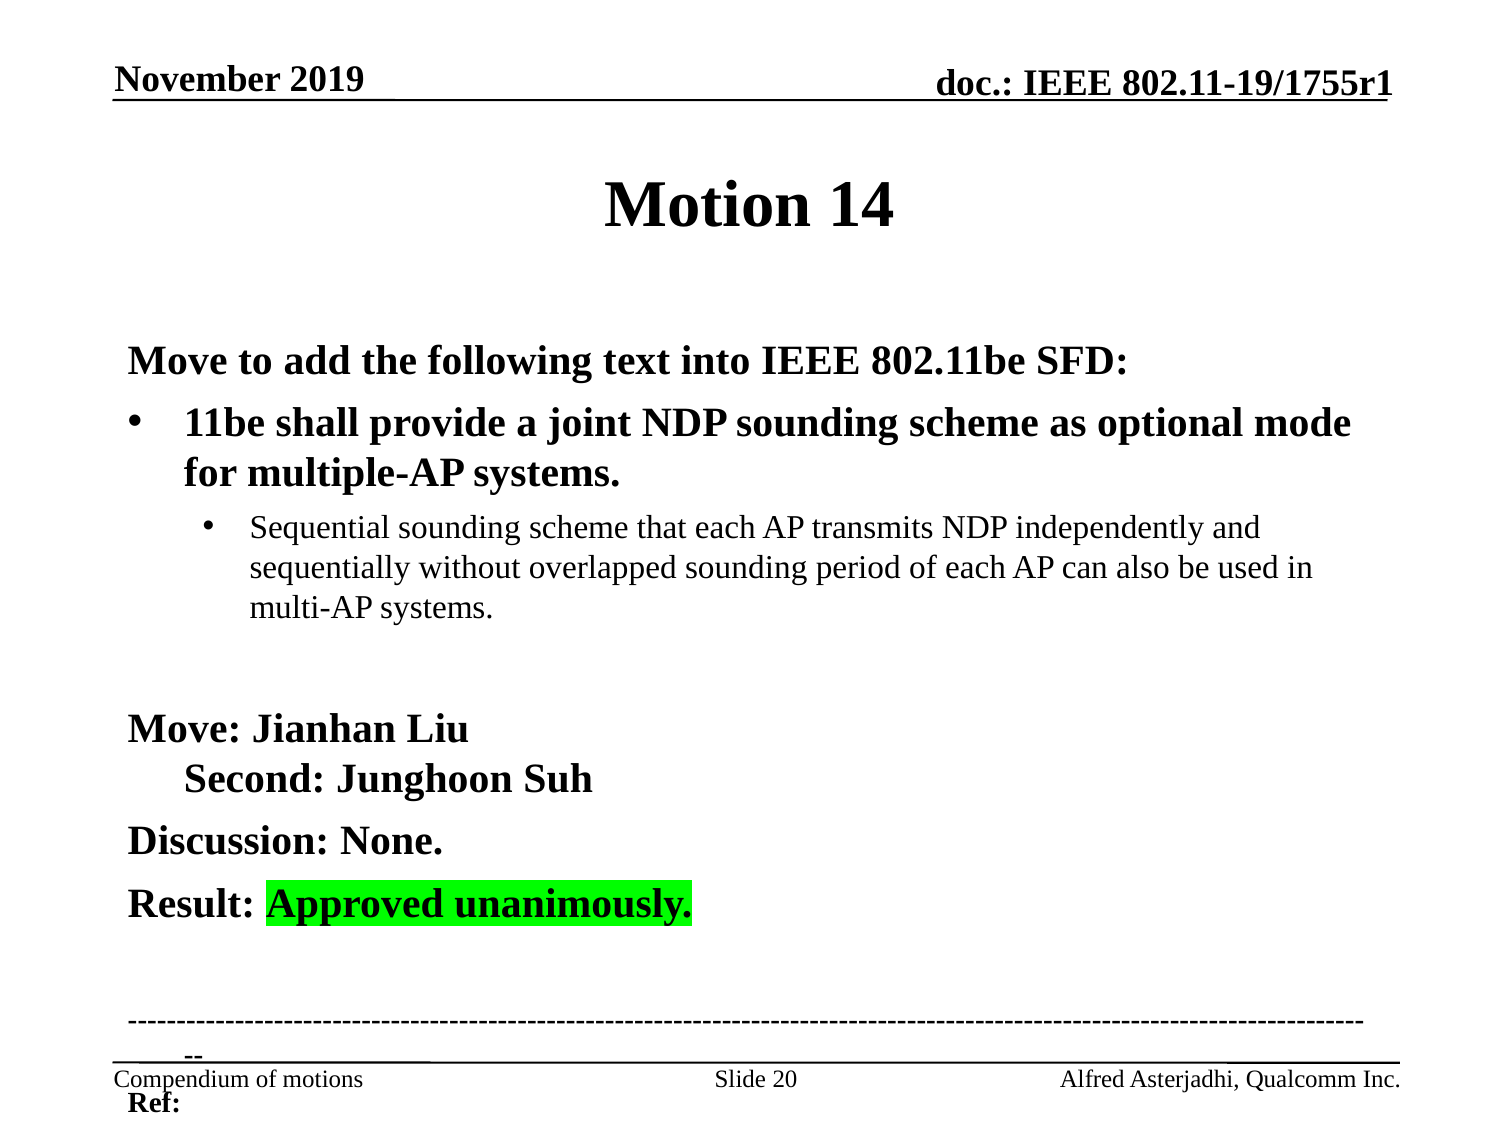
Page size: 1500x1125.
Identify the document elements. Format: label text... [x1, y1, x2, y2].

list Move to add the following text into IEEE 802.11be SFD: 11be shall provide a joint NDP sounding scheme as optional mode for multiple-AP systems. Sequential sounding scheme that each AP transmits NDP independently and sequentially without overlapped sounding period of each AP can also be used in multi-AP systems. Move: Jianhan Liu Second: Junghoon Suh Discussion: None. Result: Approved unanimously. --------------------------------------------------------------------------------------------------------------------------------- Ref: https://mentor.ieee.org/802.11/dcn/19/11-19-1593-03-00be-joint-sounding-for-multi-ap-systems.pptx [112, 324, 1388, 1063]
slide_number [114, 54, 423, 100]
footer Alfred Asterjadhi, Qualcomm Inc. [878, 1061, 1402, 1093]
title Motion 14 [112, 112, 1388, 288]
slide_number Slide 20 [712, 1061, 800, 1123]
